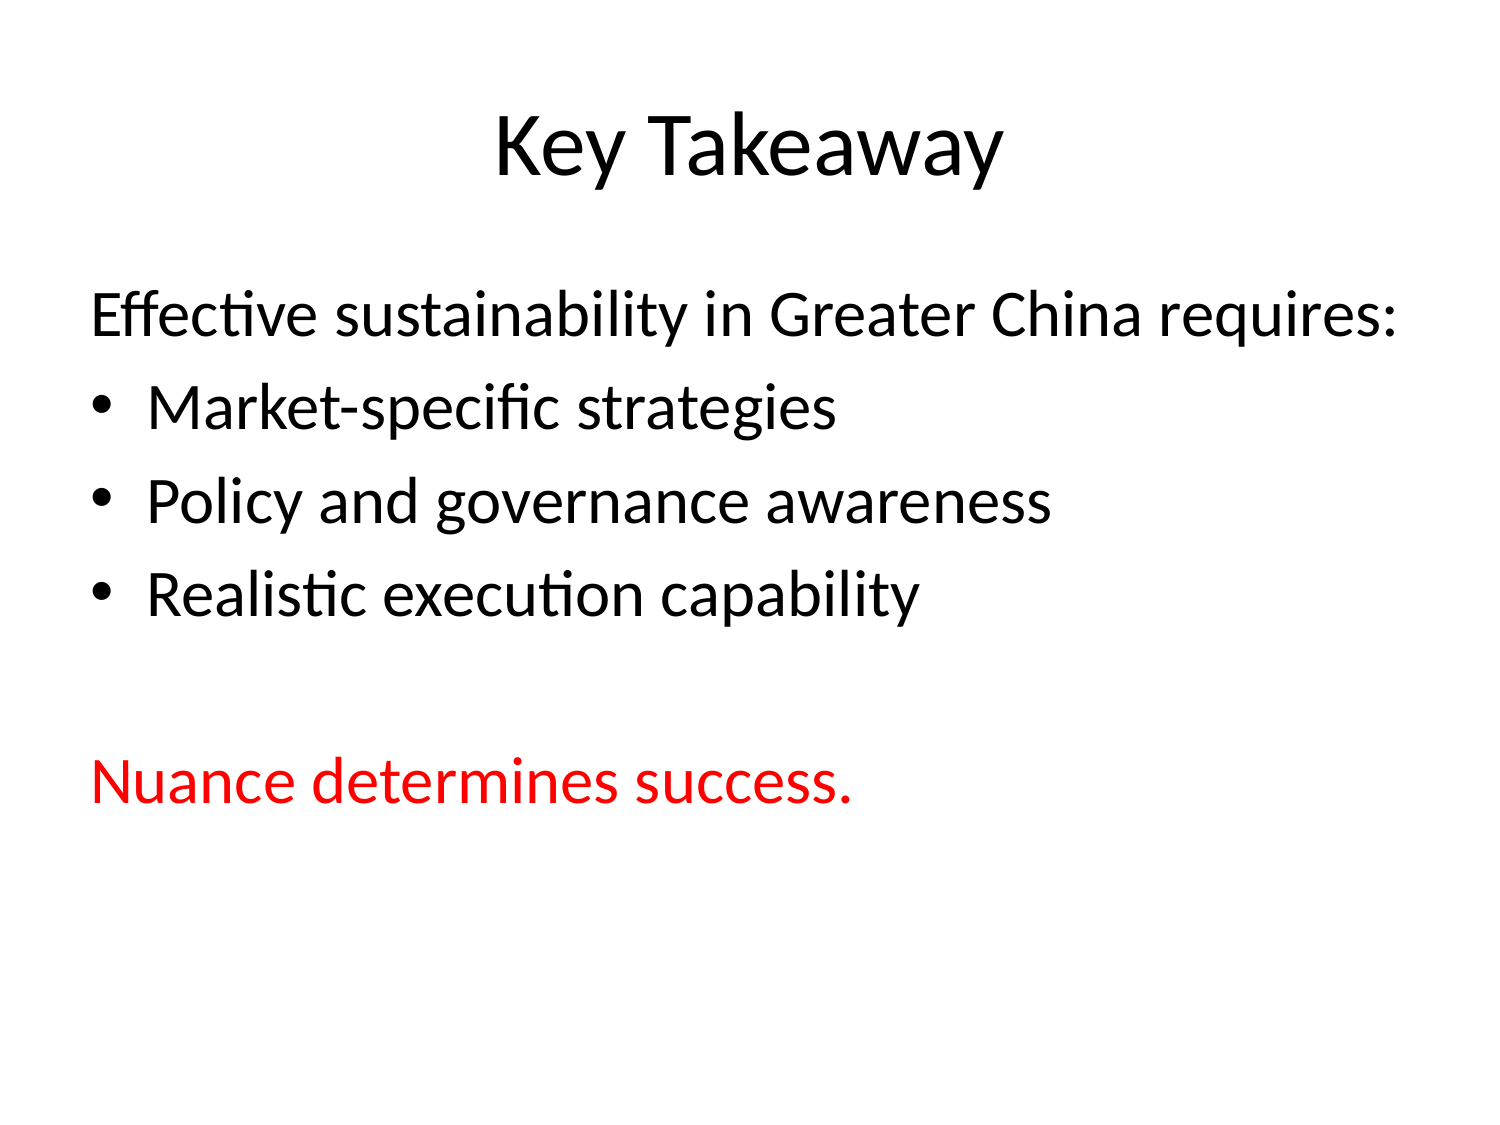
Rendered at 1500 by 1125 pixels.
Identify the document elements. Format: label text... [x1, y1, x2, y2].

list Effective sustainability in Greater China requires: Market-specific strategies Policy and governance awareness Realistic execution capability Nuance determines success. [75, 262, 1425, 1005]
title Key Takeaway [75, 45, 1425, 233]
